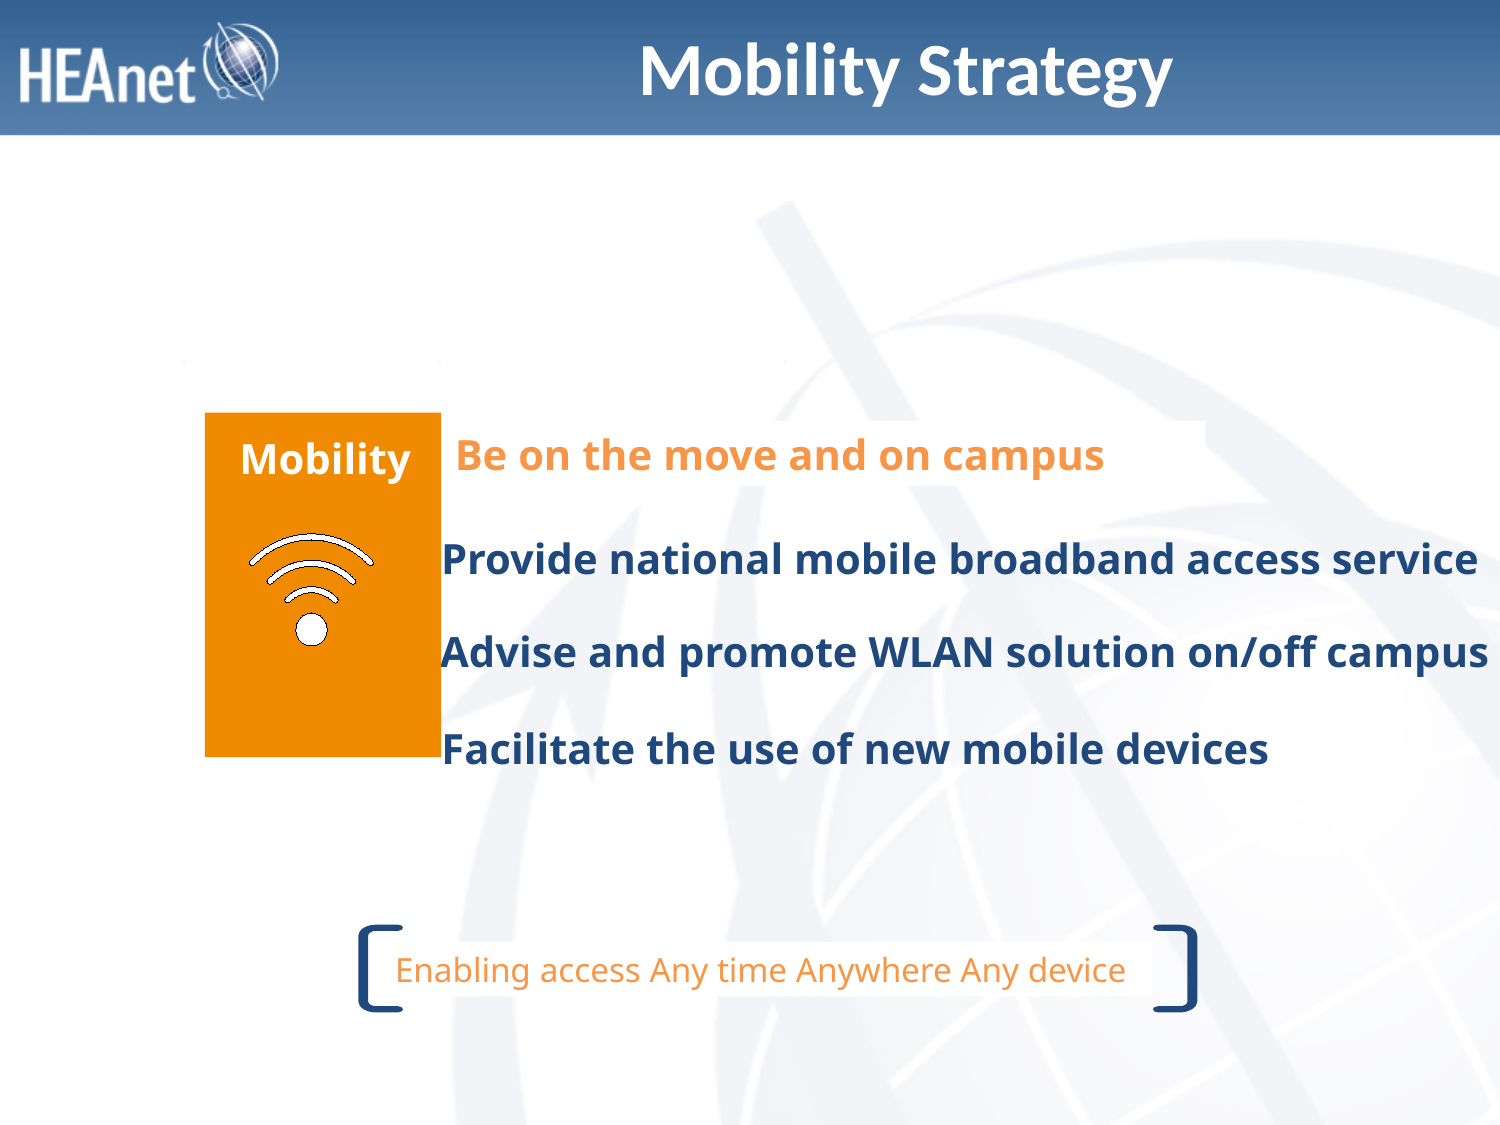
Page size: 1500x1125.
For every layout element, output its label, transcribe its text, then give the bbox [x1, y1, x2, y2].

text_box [182, 361, 1474, 825]
picture [0, 0, 1500, 1125]
text_box Enabling access Any time Anywhere Any device [383, 941, 1152, 997]
text_box [1153, 924, 1198, 1013]
title Mobility Strategy [312, 0, 1500, 160]
text_box [358, 924, 404, 1013]
